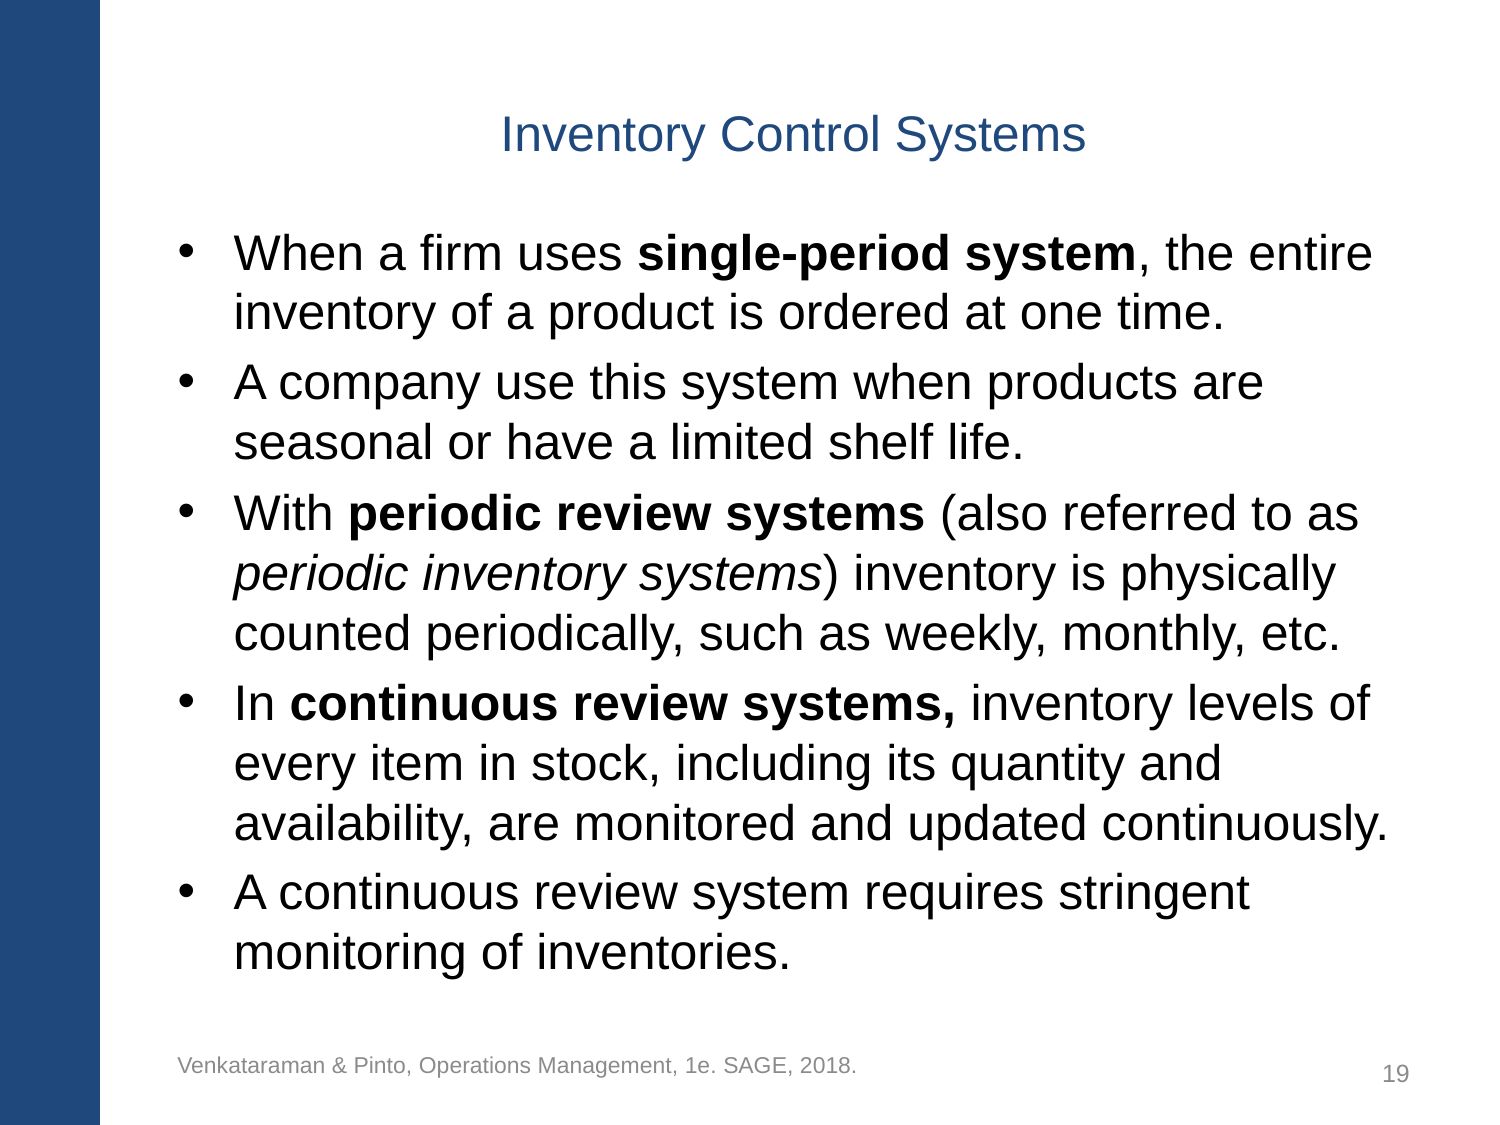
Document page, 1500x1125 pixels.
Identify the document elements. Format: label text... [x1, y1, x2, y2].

slide_number 19 [1350, 1042, 1425, 1103]
list When a firm uses single-period system, the entire inventory of a product is ordered at one time. A company use this system when products are seasonal or have a limited shelf life. With periodic review systems (also referred to as periodic inventory systems) inventory is physically counted periodically, such as weekly, monthly, etc. In continuous review systems, inventory levels of every item in stock, including its quantity and availability, are monitored and updated continuously. A continuous review system requires stringent monitoring of inventories. [162, 212, 1425, 1025]
footer Venkataraman & Pinto, Operations Management, 1e. SAGE, 2018. [162, 1042, 1313, 1103]
title Inventory Control Systems [162, 37, 1425, 212]
